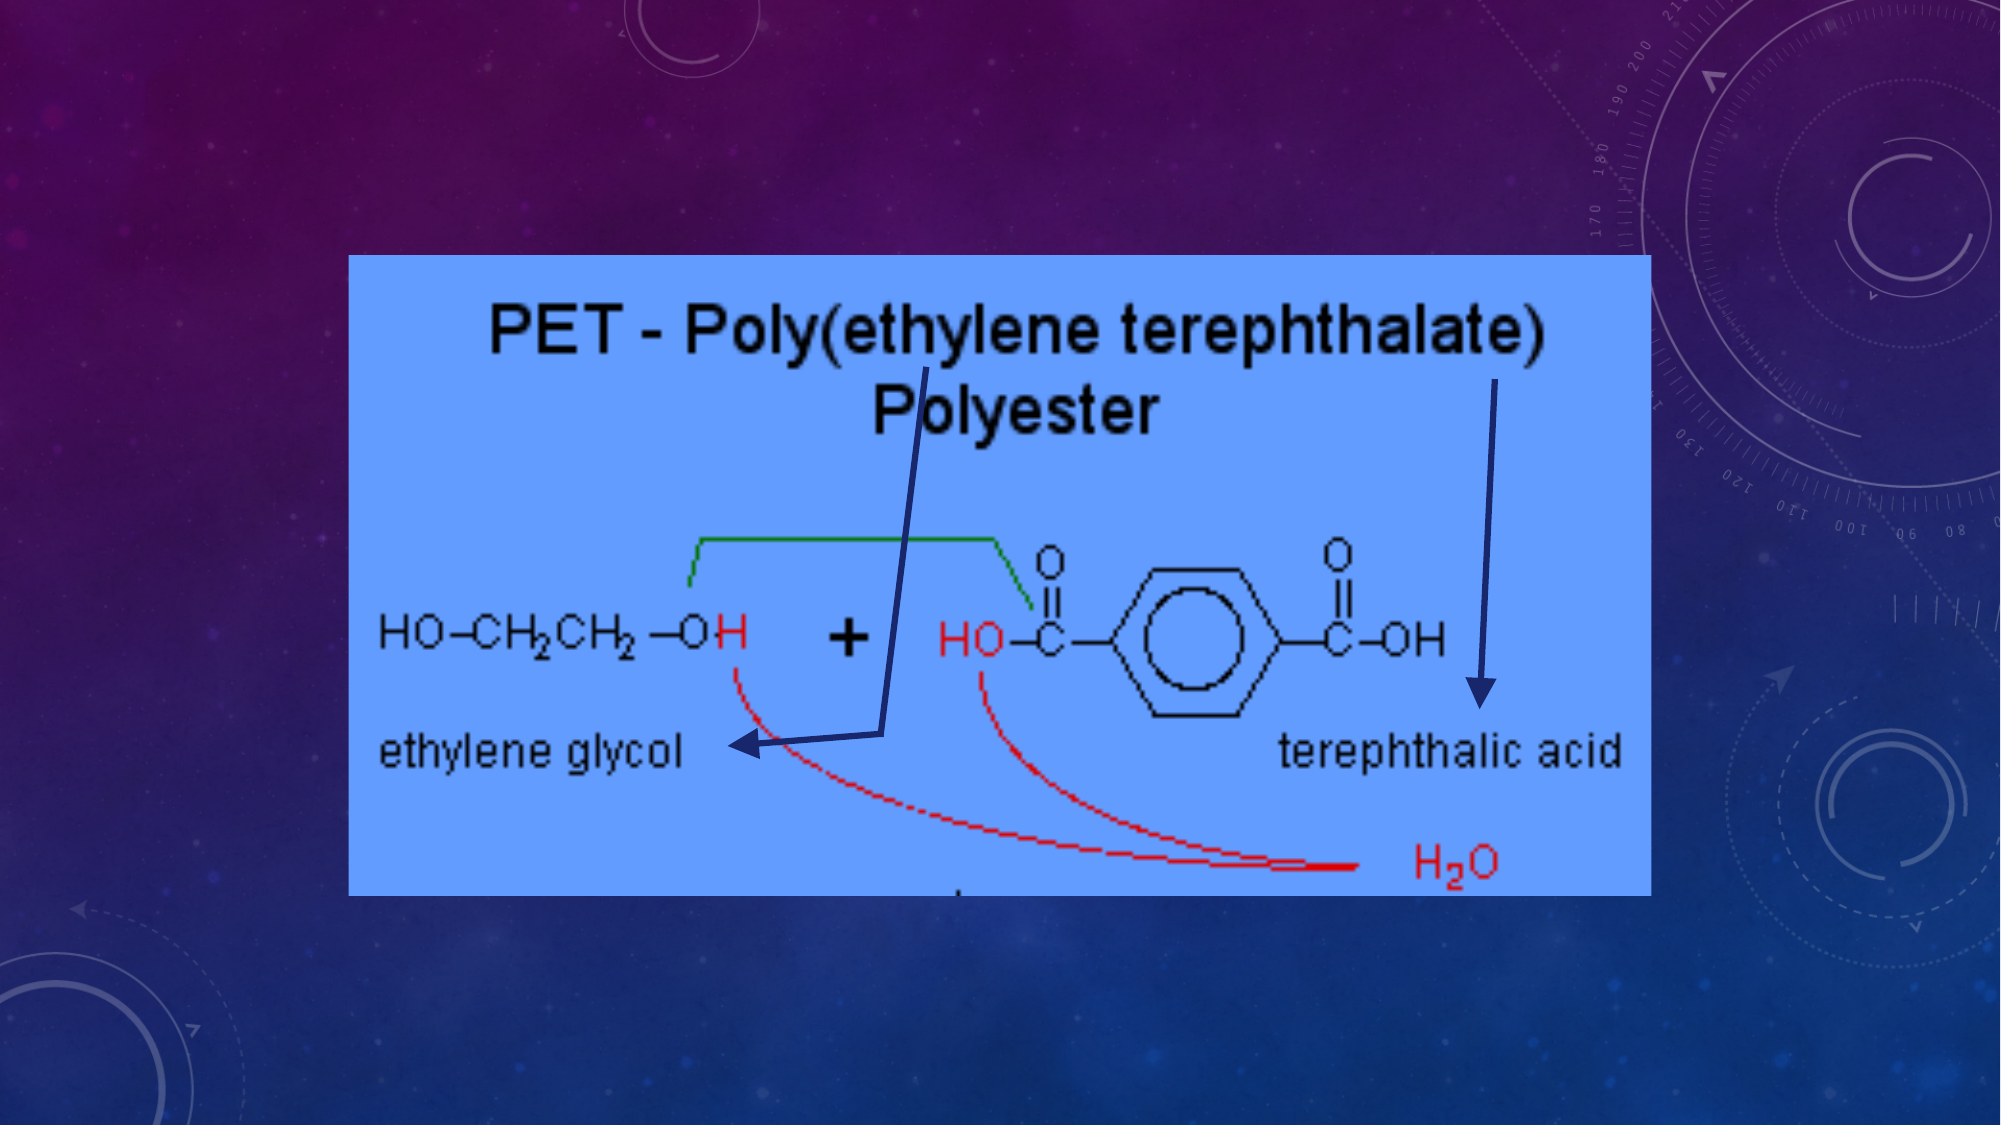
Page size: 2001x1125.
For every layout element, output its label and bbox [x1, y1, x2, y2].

text_box [727, 733, 884, 747]
text_box [1479, 378, 1496, 710]
picture [0, 0, 2001, 1125]
text_box [880, 366, 927, 737]
